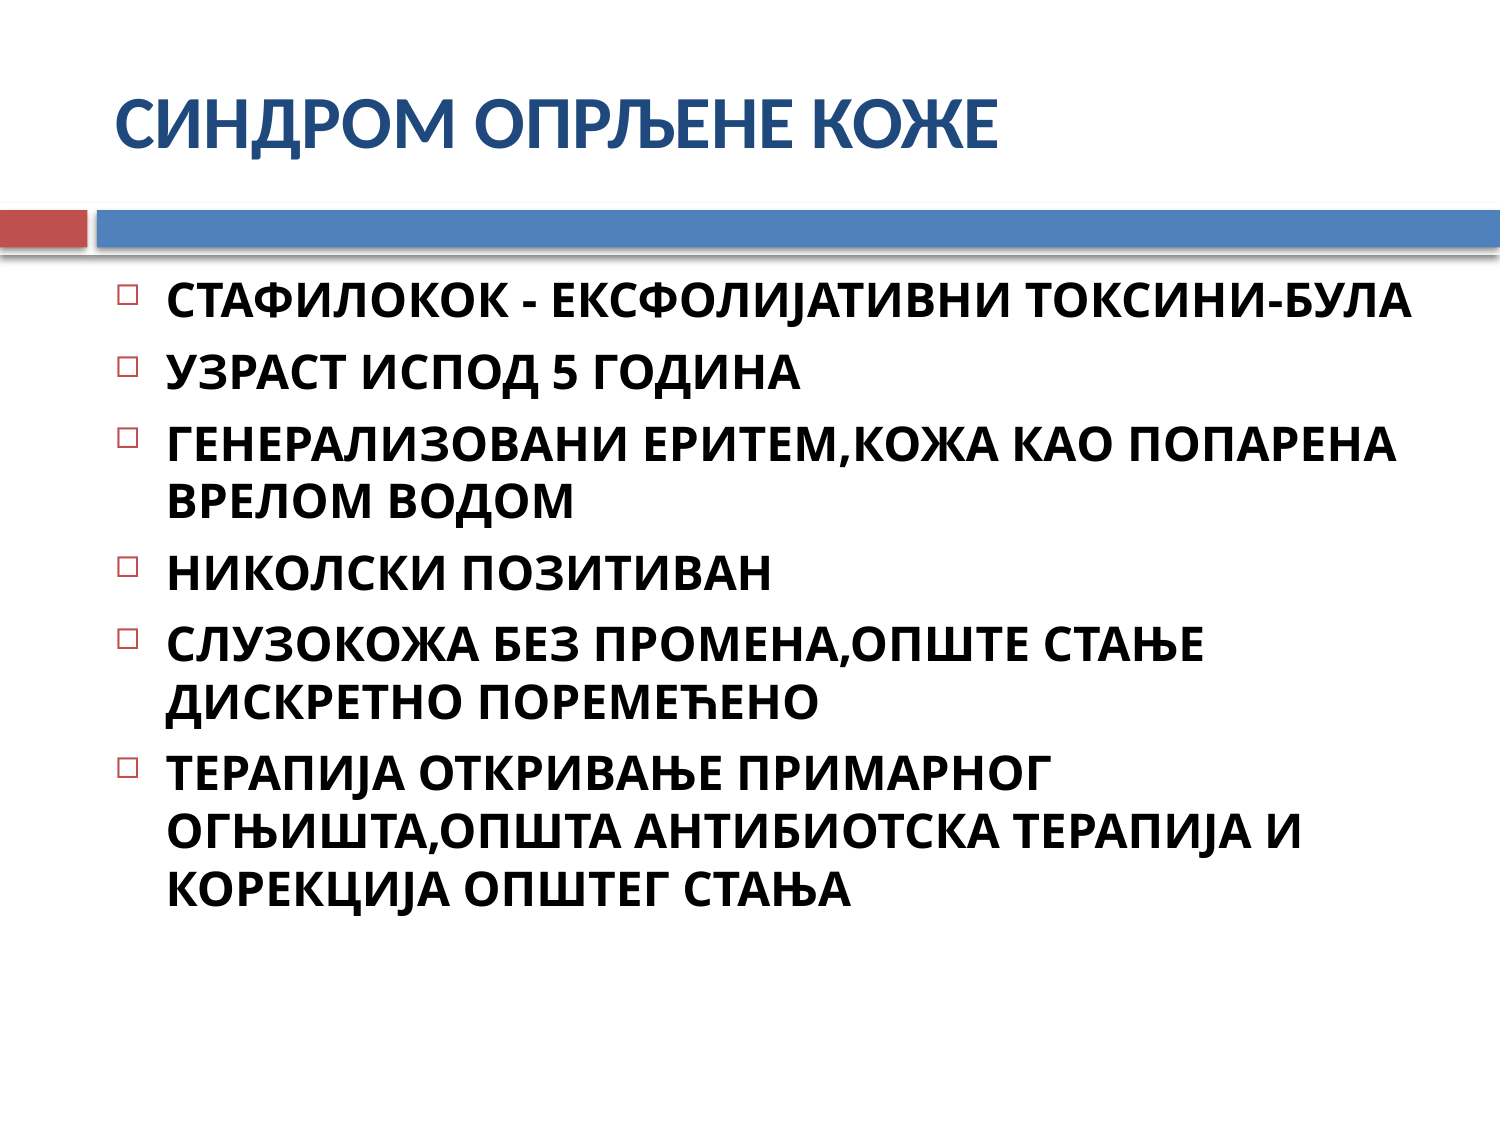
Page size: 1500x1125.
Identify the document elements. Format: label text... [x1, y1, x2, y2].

list СТАФИЛОКОК - ЕКСФОЛИЈАТИВНИ ТОКСИНИ-БУЛА УЗРАСТ ИСПОД 5 ГОДИНА ГЕНЕРАЛИЗОВАНИ ЕРИТЕМ,КОЖА КАО ПОПАРЕНА ВРЕЛОМ ВОДОМ НИКОЛСКИ ПОЗИТИВАН СЛУЗОКОЖА БЕЗ ПРОМЕНА,ОПШТЕ СТАЊЕ ДИСКРЕТНО ПОРЕМЕЋЕНО ТЕРАПИЈА ОТКРИВАЊЕ ПРИМАРНОГ ОГЊИШТА,ОПШТА АНТИБИОТСКА ТЕРАПИЈА И КОРЕКЦИЈА ОПШТЕГ СТАЊА [100, 262, 1438, 1000]
title СИНДРОМ ОПРЉЕНЕ КОЖЕ [100, 37, 1438, 200]
